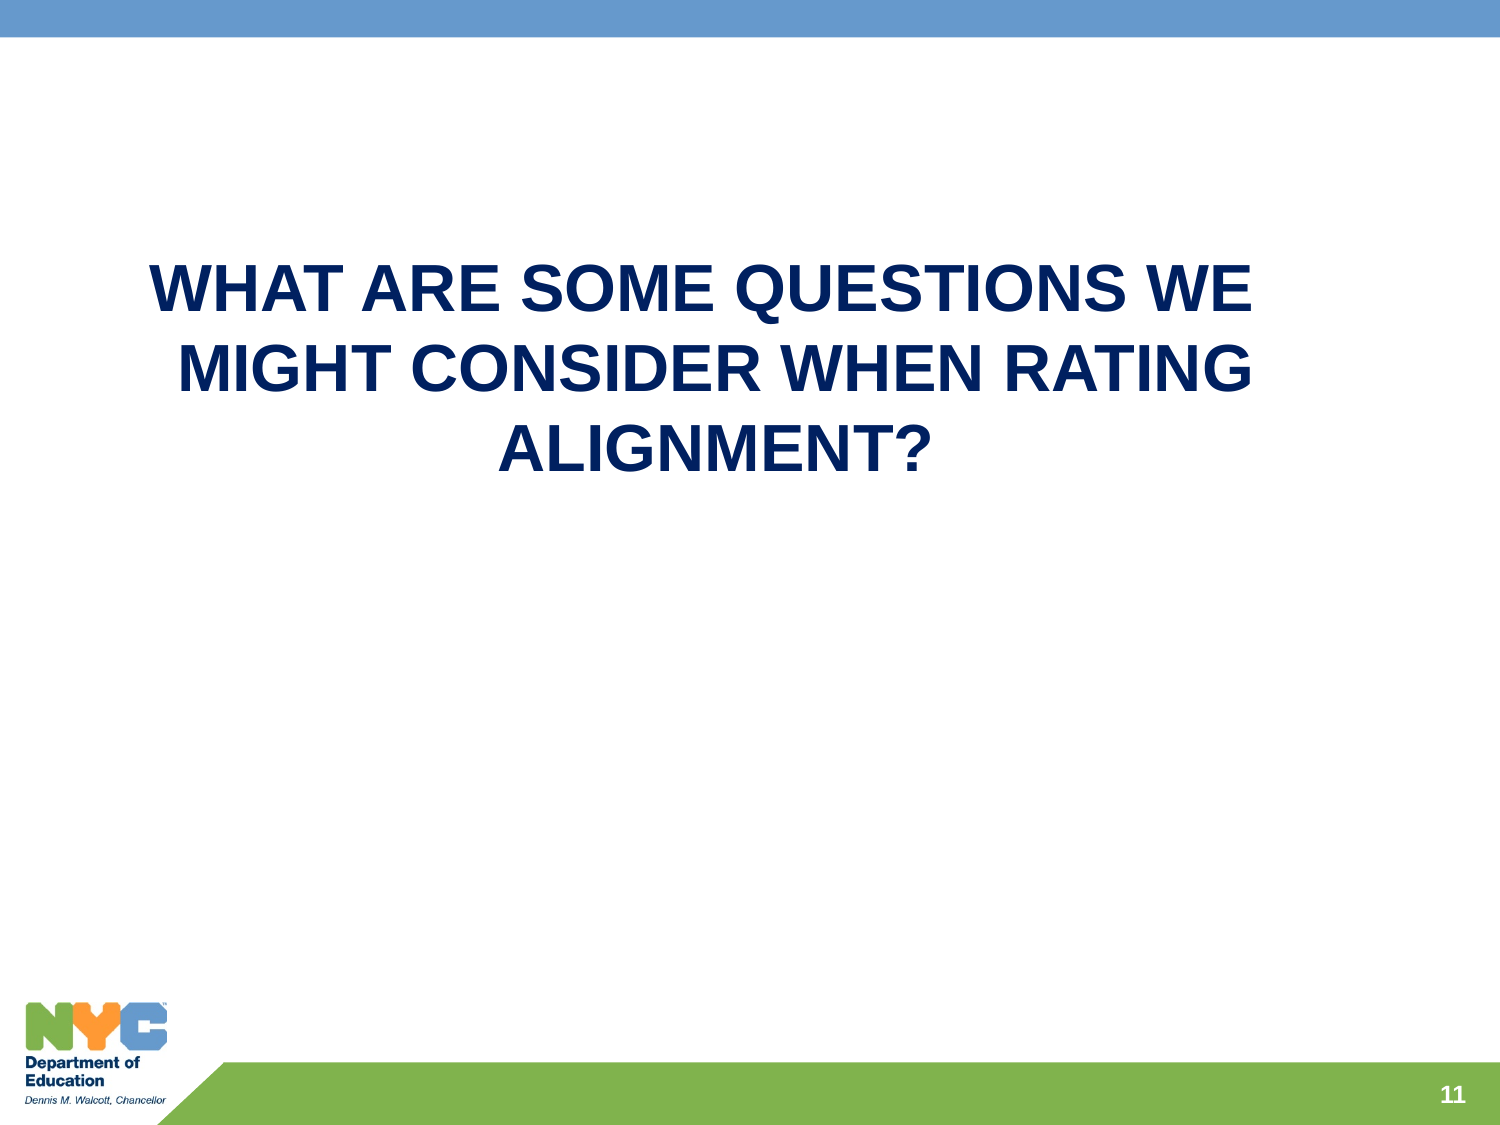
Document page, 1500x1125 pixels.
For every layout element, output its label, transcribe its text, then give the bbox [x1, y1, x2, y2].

list WHAT ARE SOME QUESTIONS WE MIGHT CONSIDER WHEN RATING ALIGNMENT? [64, 237, 1340, 913]
picture [24, 1002, 167, 1105]
slide_number 11 [1318, 1070, 1482, 1109]
